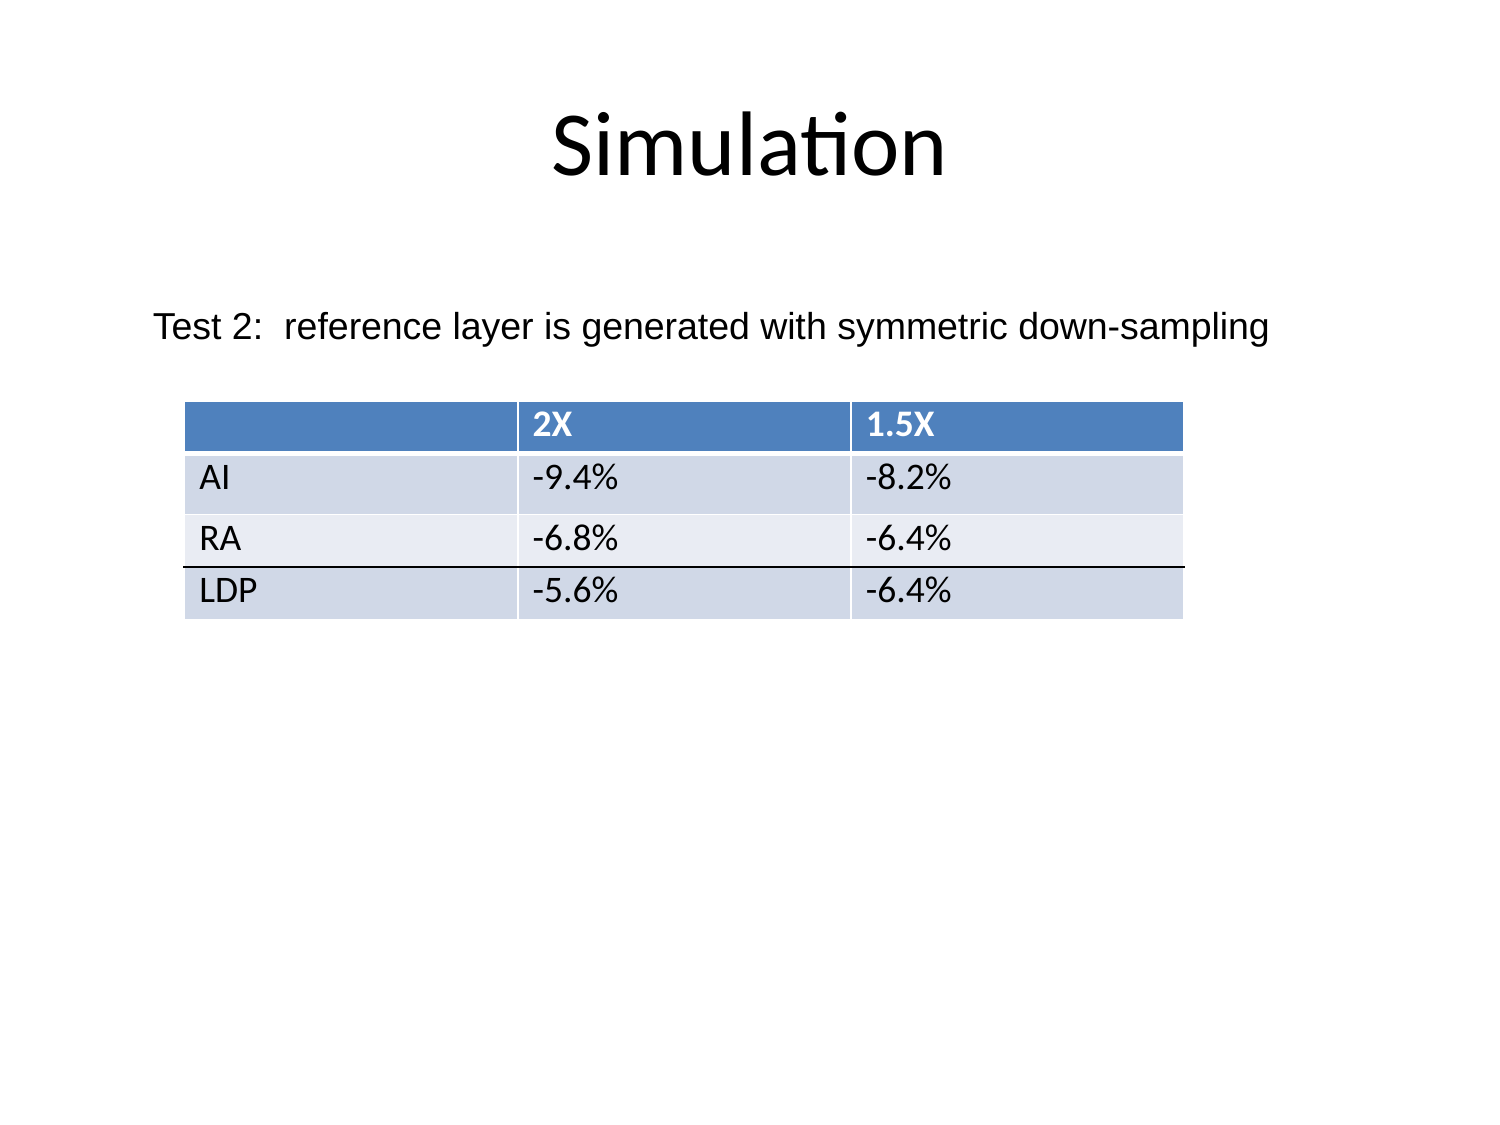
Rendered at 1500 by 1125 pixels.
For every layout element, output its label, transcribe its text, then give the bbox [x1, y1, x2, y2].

table_cell AI [185, 456, 517, 514]
table_cell RA [185, 515, 517, 566]
table_cell -5.6% [519, 568, 850, 619]
table_cell -6.4% [852, 568, 1183, 619]
table_cell -8.2% [852, 456, 1183, 514]
table_cell -9.4% [519, 456, 850, 514]
table_cell -6.8% [519, 515, 850, 566]
table_cell -6.4% [852, 515, 1183, 566]
table_cell LDP [185, 568, 517, 619]
table_header 1.5X [852, 402, 1183, 451]
title Simulation [75, 45, 1425, 233]
table_header 2X [519, 402, 850, 451]
text_box Test 2: reference layer is generated with symmetric down-sampling [138, 294, 1286, 400]
table_header [185, 402, 517, 451]
